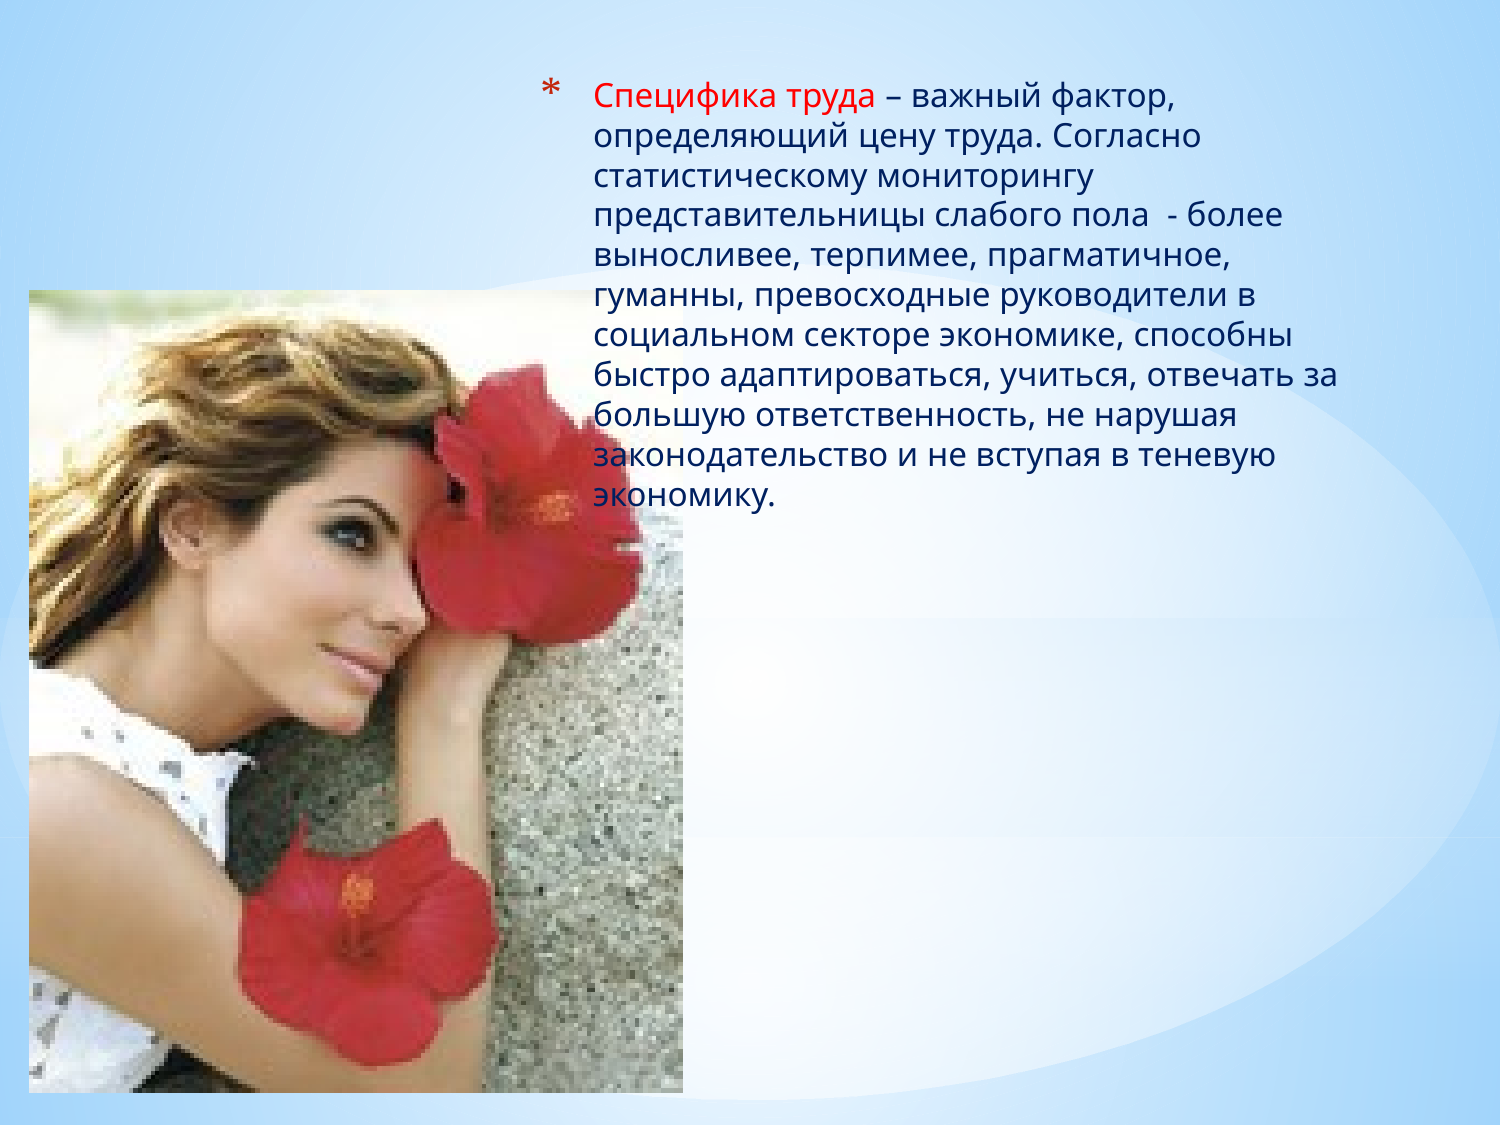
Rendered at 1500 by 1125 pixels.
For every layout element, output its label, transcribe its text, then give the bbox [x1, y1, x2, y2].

title Специфика труда – важный фактор, определяющий цену труда. Согласно статистическому мониторингу представительницы слабого пола - более выносливее, терпимее, прагматичное, гуманны, превосходные руководители в социальном секторе экономике, способны быстро адаптироваться, учиться, отвечать за большую ответственность, не нарушая законодательство и не вступая в теневую экономику. [525, 66, 1394, 752]
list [29, 290, 684, 1093]
